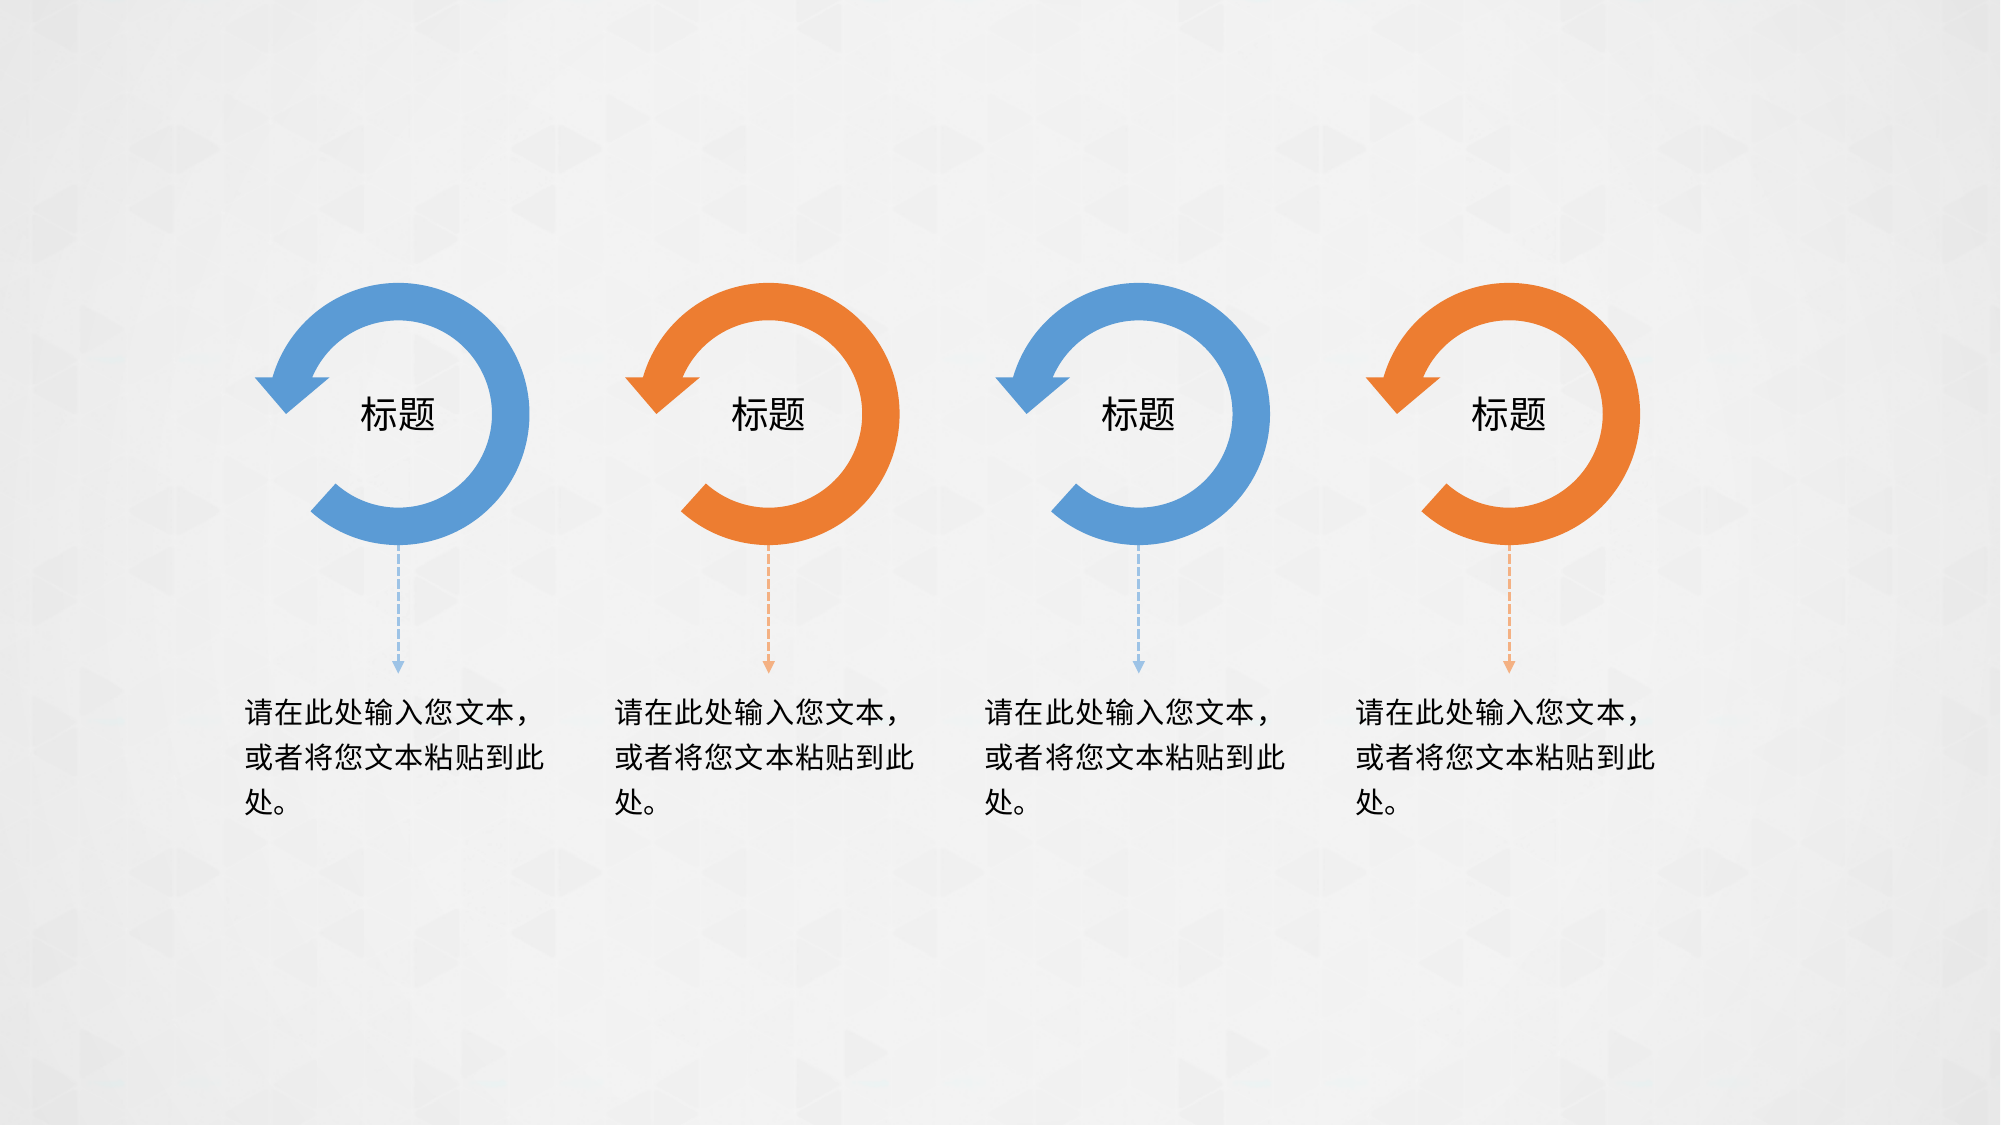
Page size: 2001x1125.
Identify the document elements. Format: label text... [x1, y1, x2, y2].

text_box 标题 [254, 282, 530, 546]
text_box 请在此处输入您文本，或者将您文本粘贴到此处。 [229, 676, 560, 828]
text_box 请在此处输入您文本，或者将您文本粘贴到此处。 [1340, 676, 1671, 828]
picture [0, 0, 2001, 1125]
text_box 标题 [995, 282, 1271, 546]
text_box 请在此处输入您文本，或者将您文本粘贴到此处。 [599, 676, 930, 828]
text_box 请在此处输入您文本，或者将您文本粘贴到此处。 [970, 676, 1301, 828]
text_box 标题 [625, 282, 900, 546]
text_box 标题 [1365, 282, 1641, 546]
